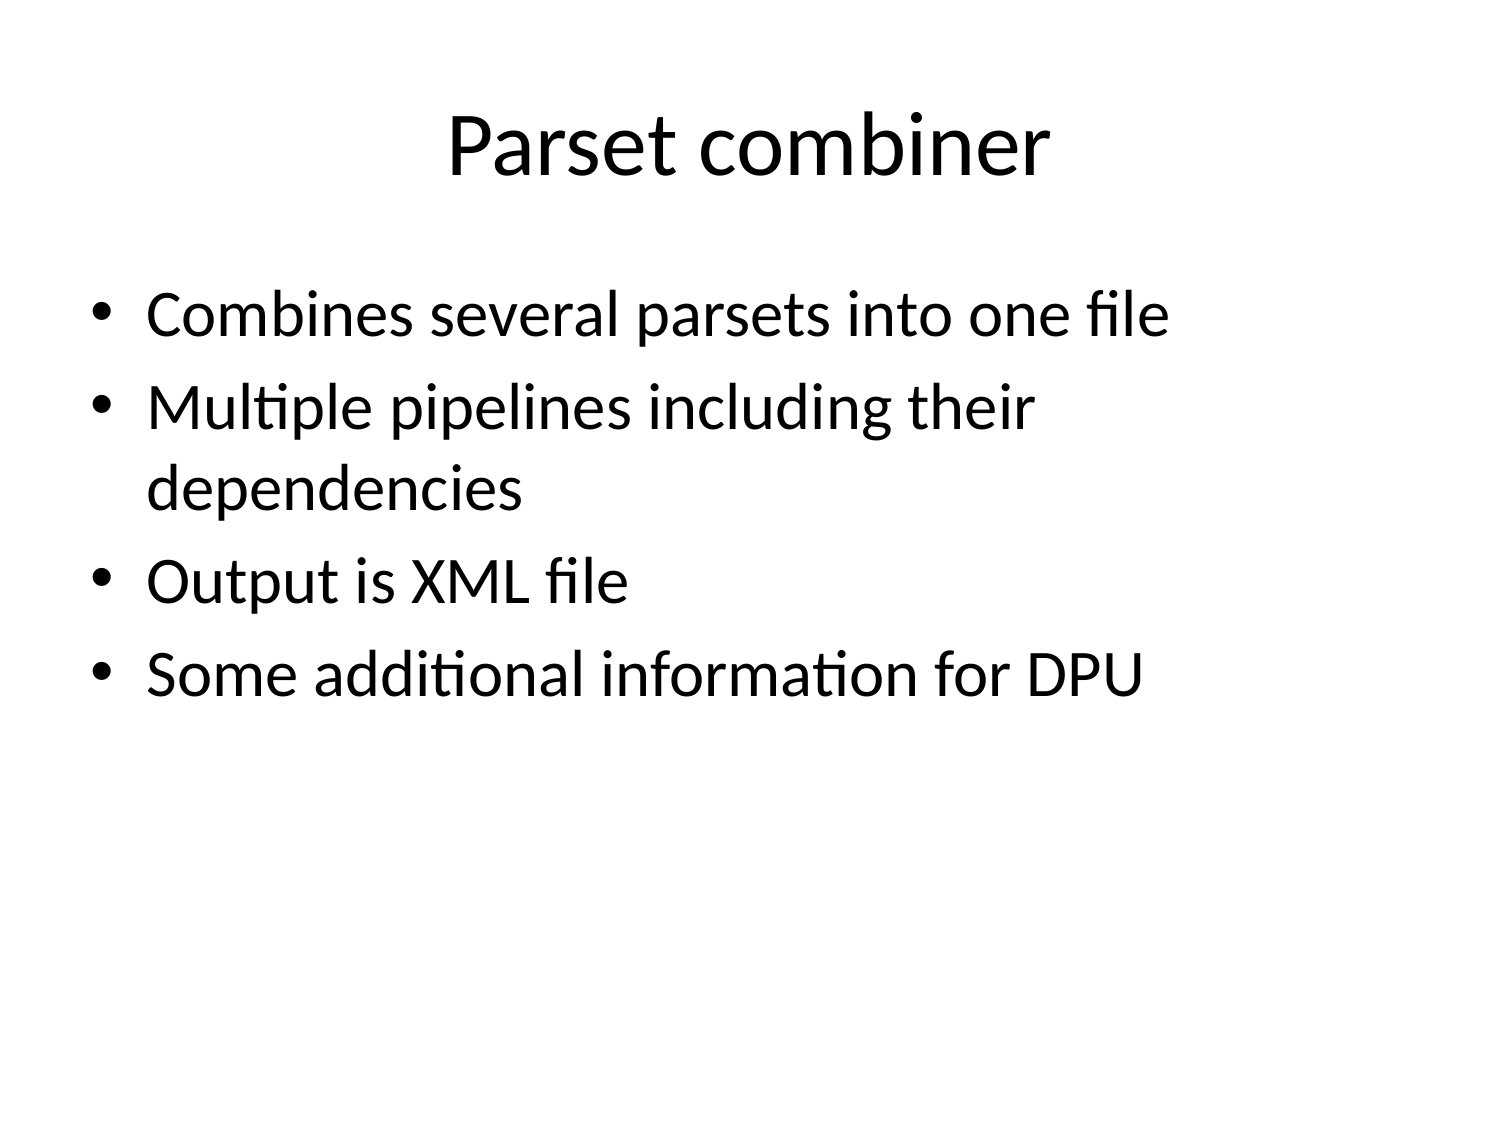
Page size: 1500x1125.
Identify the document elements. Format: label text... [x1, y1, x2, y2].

title Parset combiner [75, 45, 1425, 233]
list Combines several parsets into one file Multiple pipelines including their dependencies Output is XML file Some additional information for DPU [75, 262, 1425, 1005]
